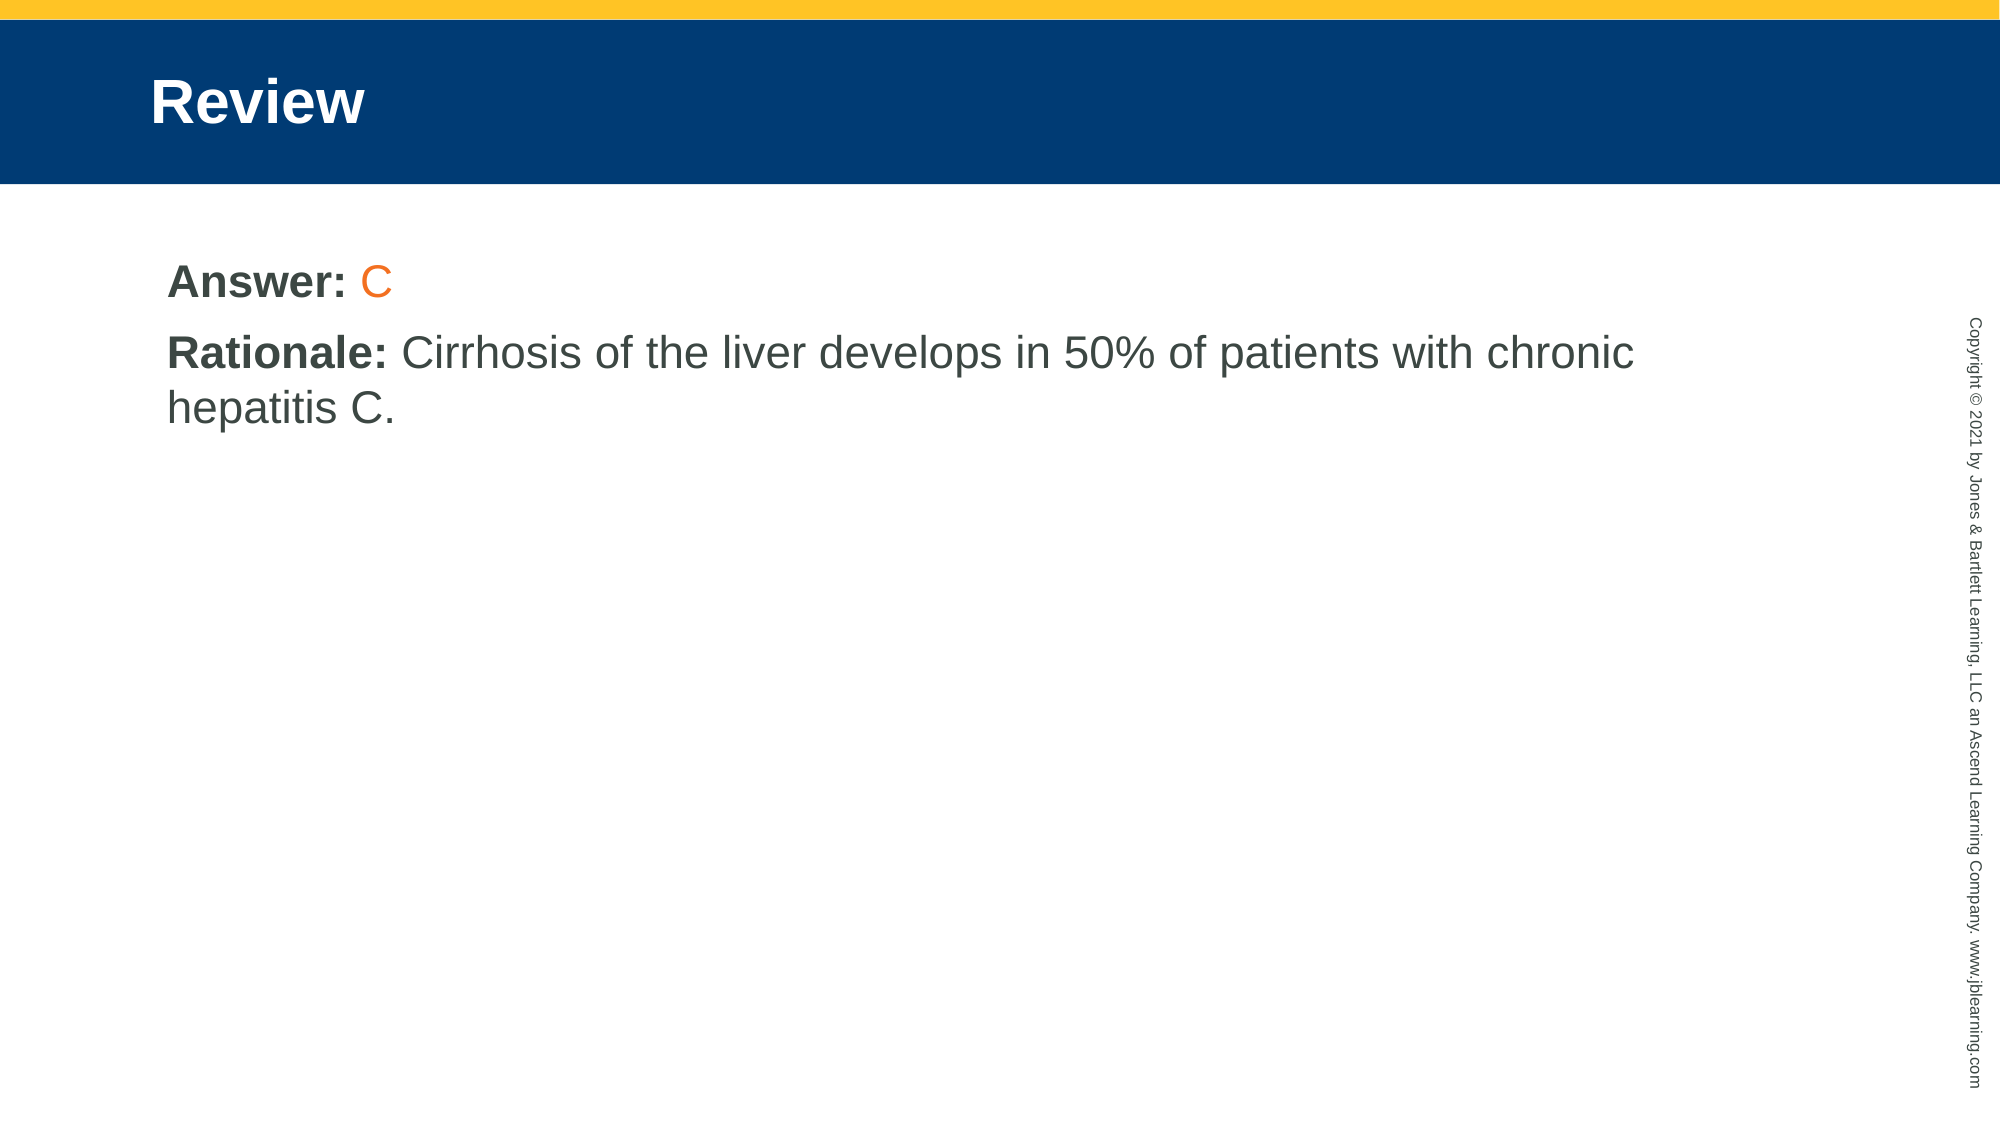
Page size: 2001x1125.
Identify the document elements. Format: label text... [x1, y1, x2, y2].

list Answer: C Rationale: Cirrhosis of the liver develops in 50% of patients with chronic hepatitis C. [151, 244, 1719, 1016]
title Review [0, 19, 2000, 185]
